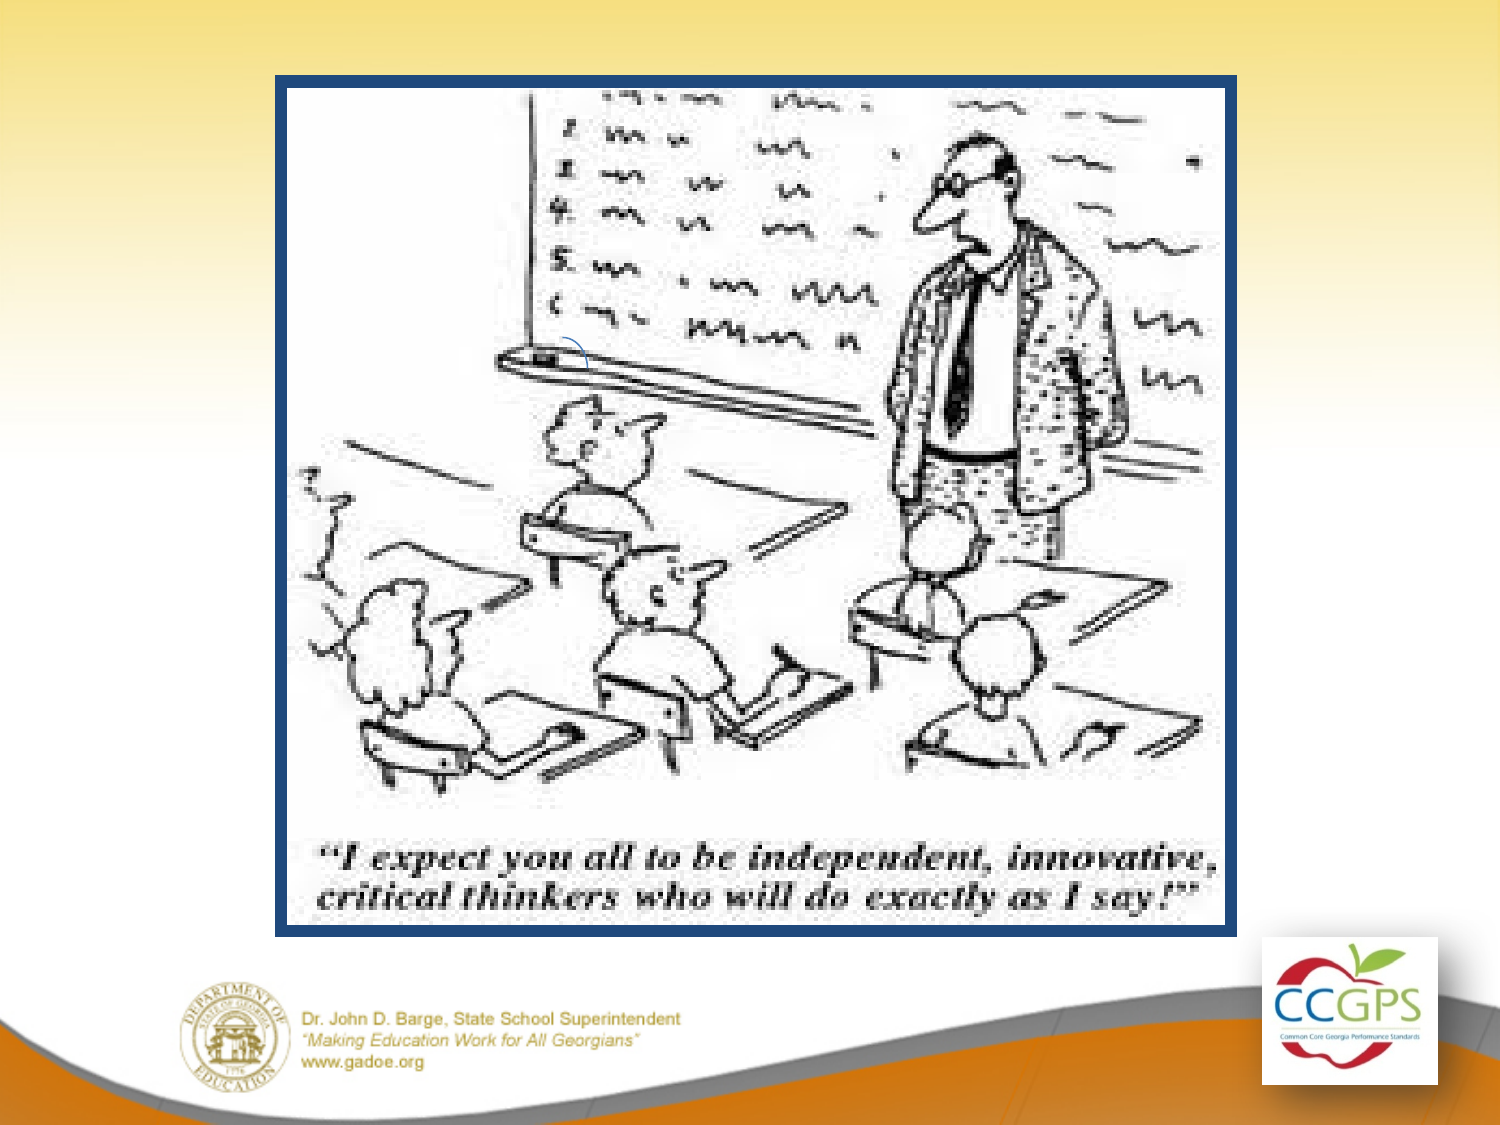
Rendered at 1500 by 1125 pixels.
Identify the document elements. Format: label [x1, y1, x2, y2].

list [287, 87, 1226, 926]
picture [0, 0, 1500, 1125]
